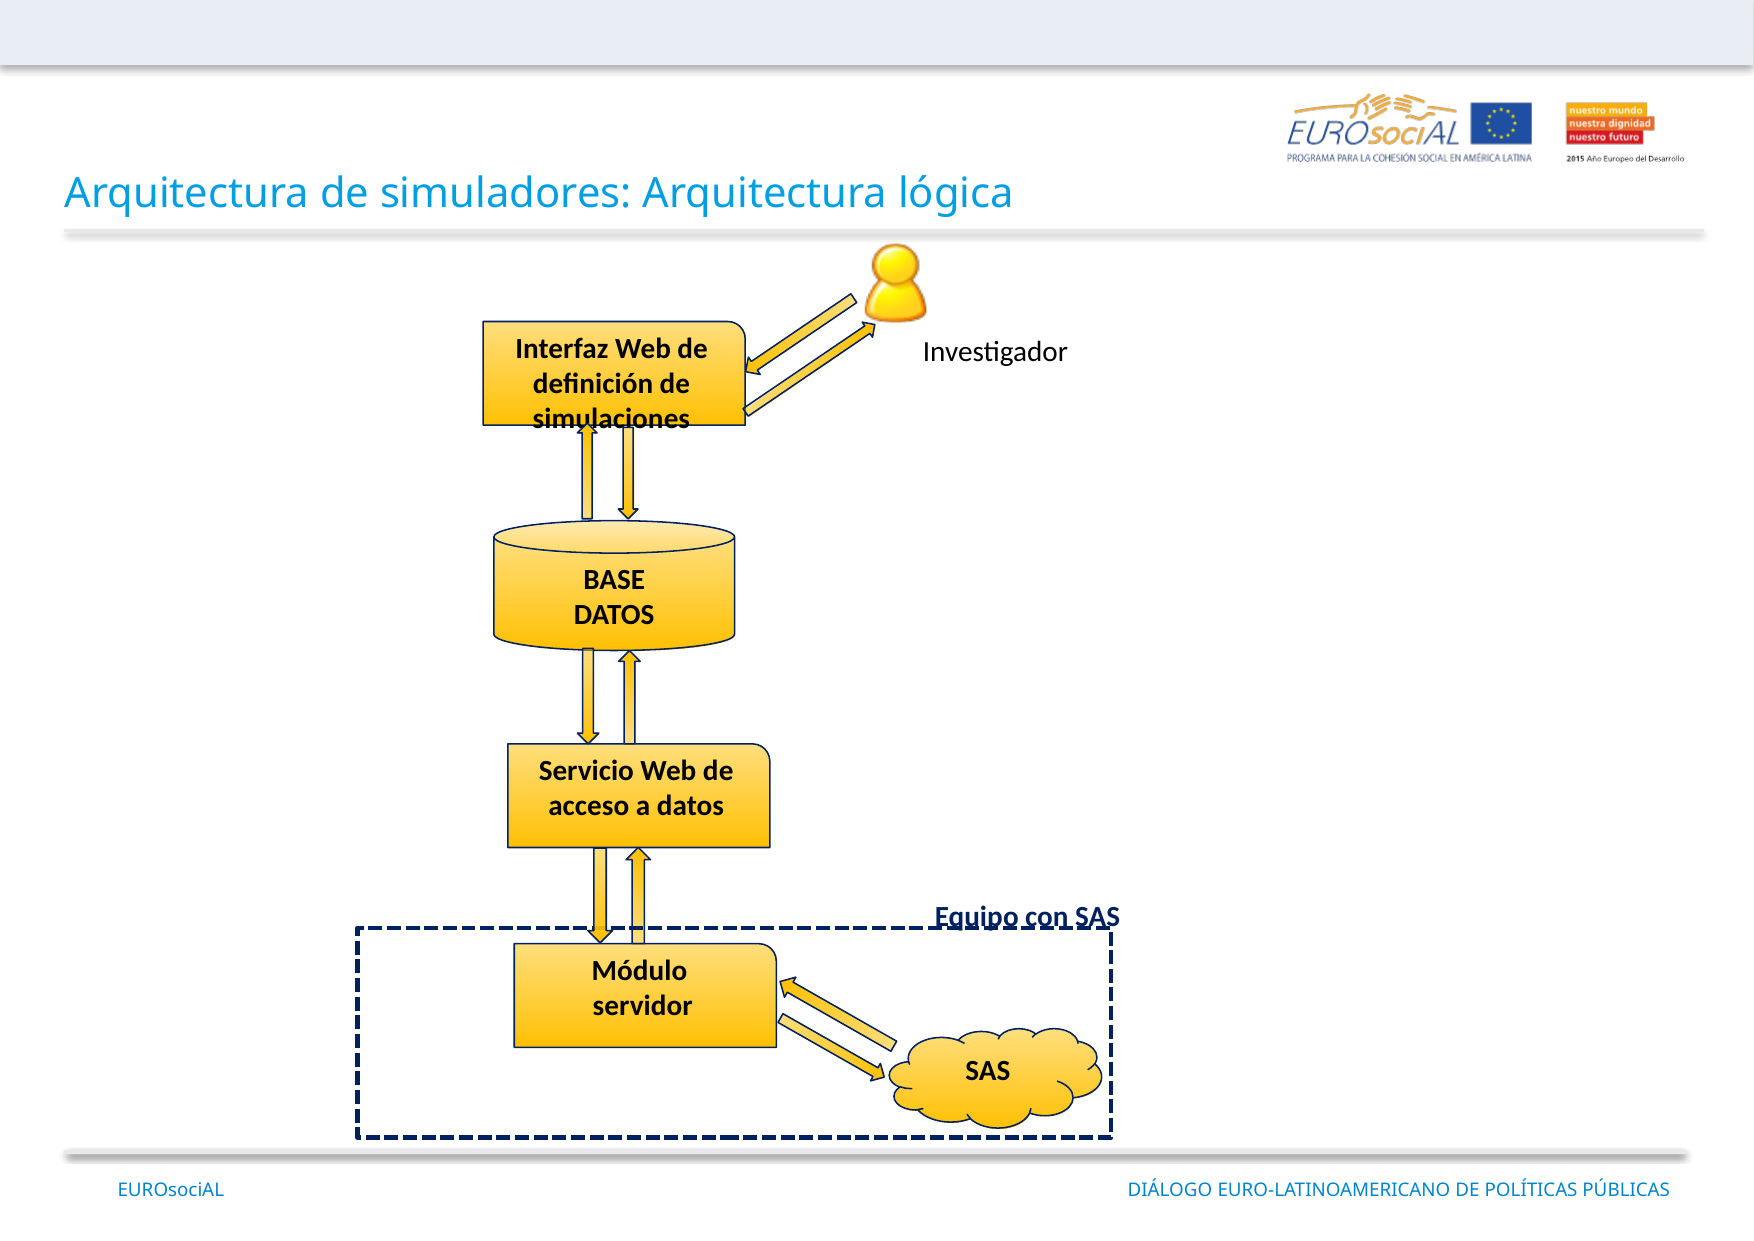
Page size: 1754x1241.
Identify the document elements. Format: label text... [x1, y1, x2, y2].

picture [1278, 88, 1692, 173]
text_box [357, 242, 1154, 1138]
text_box Arquitectura de simuladores: Arquitectura lógica [49, 158, 1628, 233]
